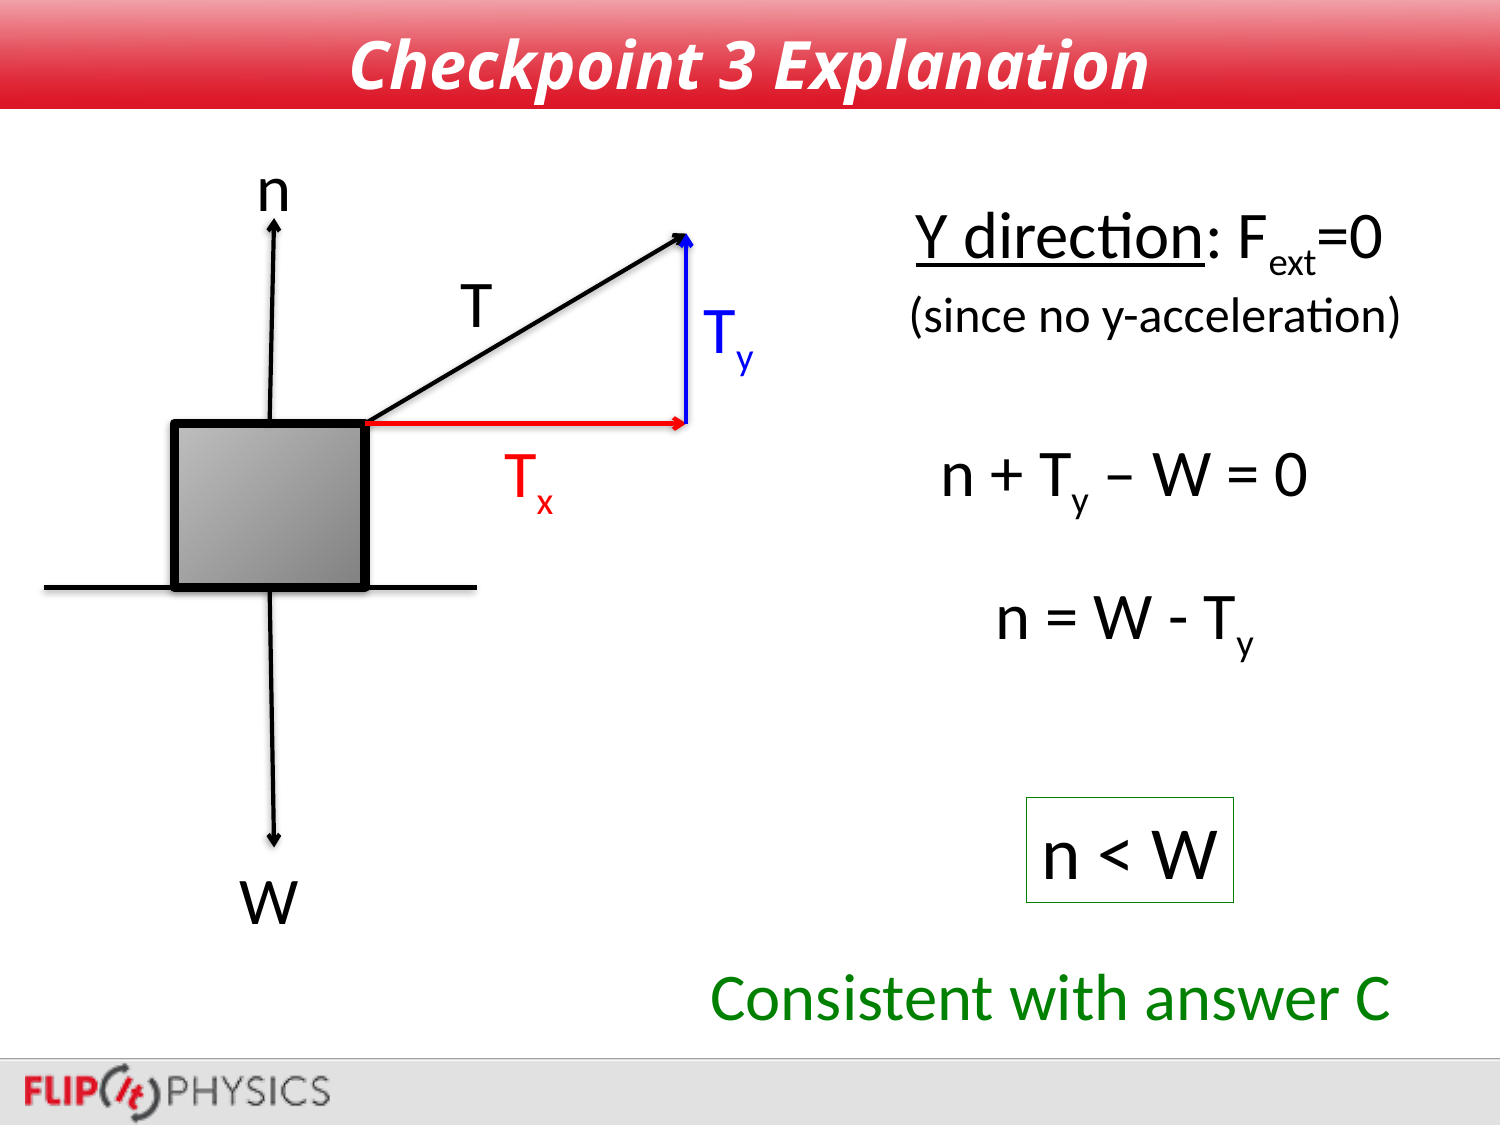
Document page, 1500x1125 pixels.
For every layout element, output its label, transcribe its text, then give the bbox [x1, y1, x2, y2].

text_box n < W [1026, 797, 1234, 903]
text_box n + Ty – W = 0 [925, 422, 1324, 529]
text_box Consistent with answer C [695, 946, 1422, 1042]
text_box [364, 233, 686, 423]
text_box [174, 423, 366, 584]
text_box Y direction: Fext=0 (since no y-acceleration) [882, 184, 1418, 351]
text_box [269, 217, 275, 424]
text_box n [241, 137, 307, 233]
text_box W [224, 850, 315, 946]
picture [0, 0, 1500, 109]
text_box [269, 587, 275, 848]
text_box Tx [489, 433, 569, 530]
text_box n = W - Ty [980, 565, 1269, 672]
picture [0, 1058, 1500, 1125]
text_box Ty [692, 279, 769, 386]
title Checkpoint 3 Explanation [75, 15, 1425, 91]
